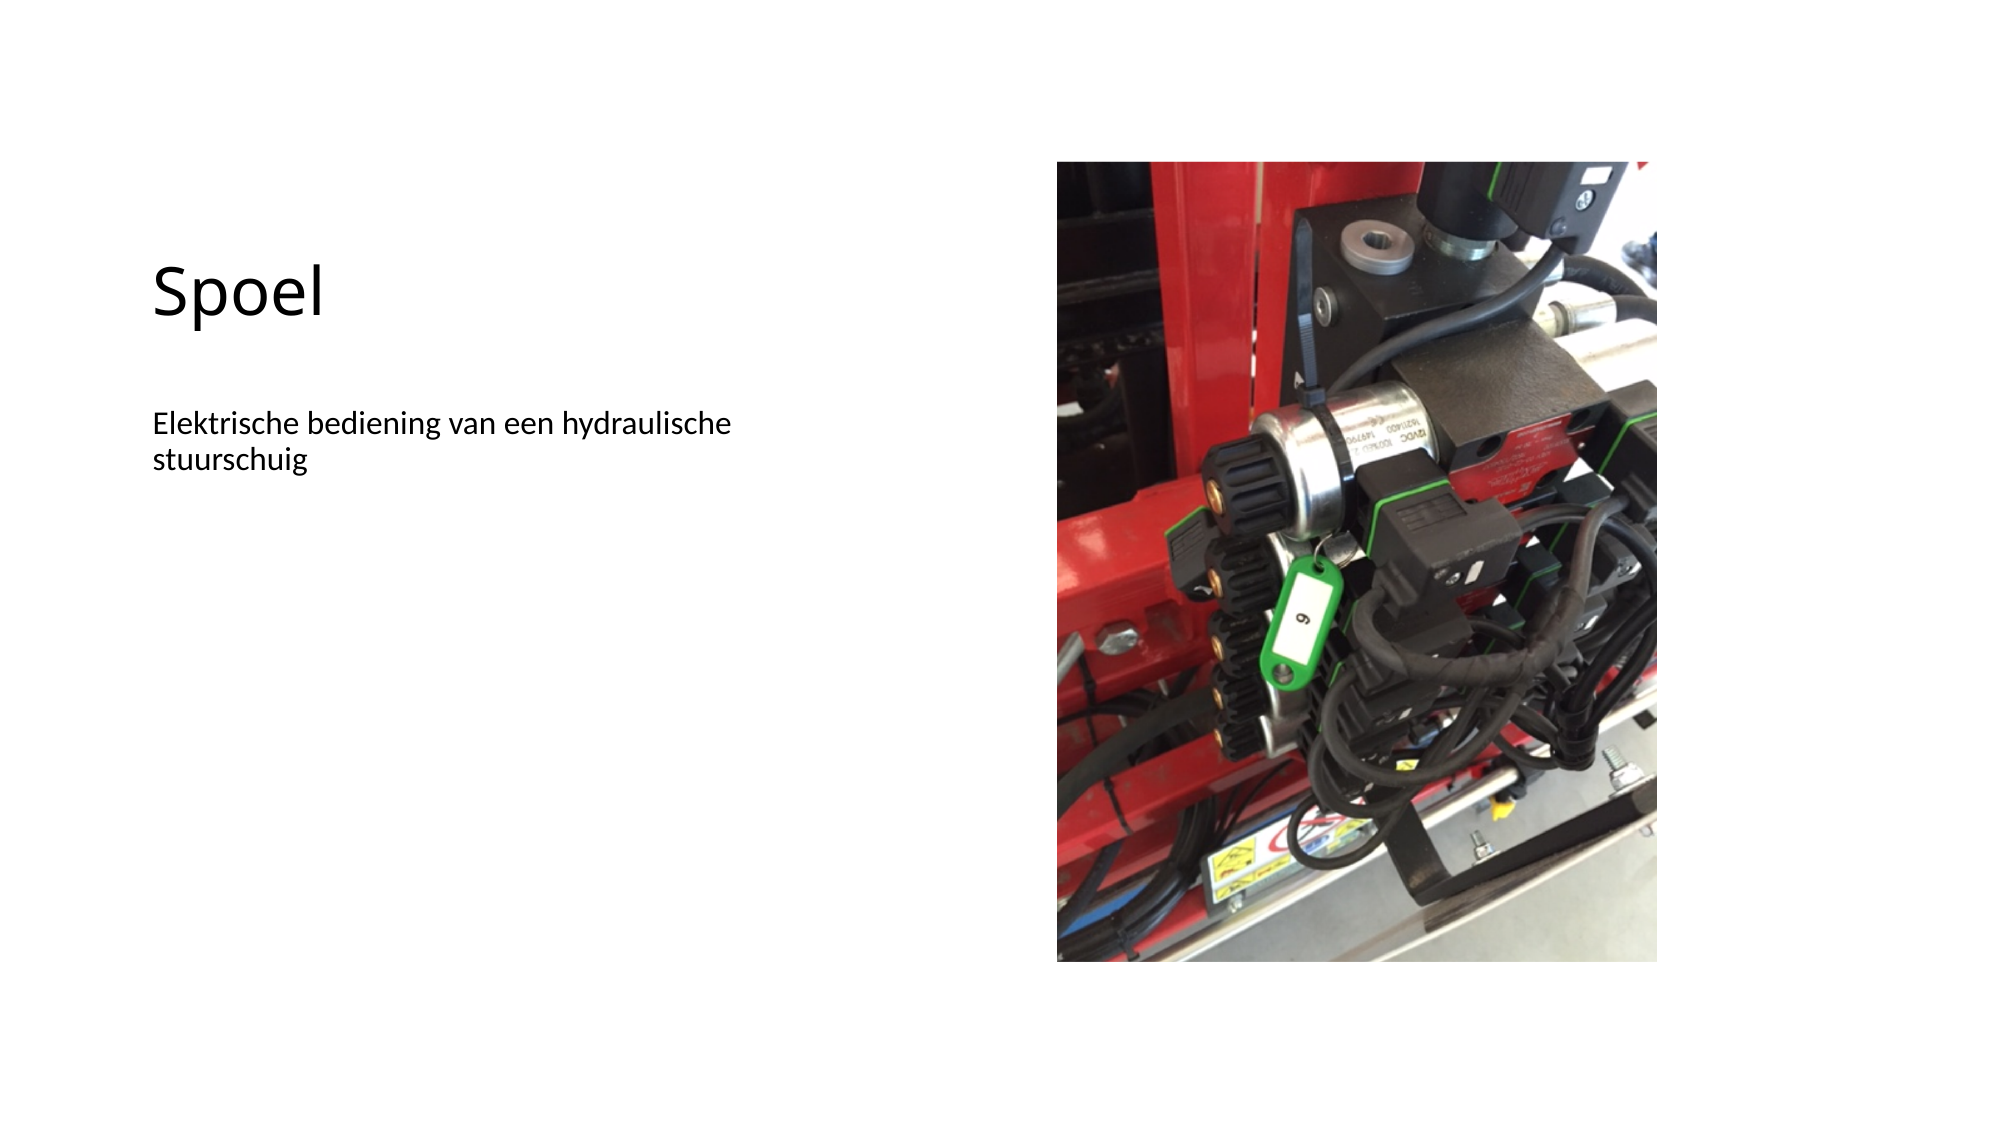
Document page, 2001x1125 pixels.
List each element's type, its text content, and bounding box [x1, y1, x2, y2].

title Spoel [137, 75, 783, 337]
list Elektrische bediening van een hydraulische stuurschuig [137, 337, 783, 963]
picture [1057, 862, 1657, 961]
picture [1057, 163, 1657, 261]
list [956, 261, 1757, 862]
